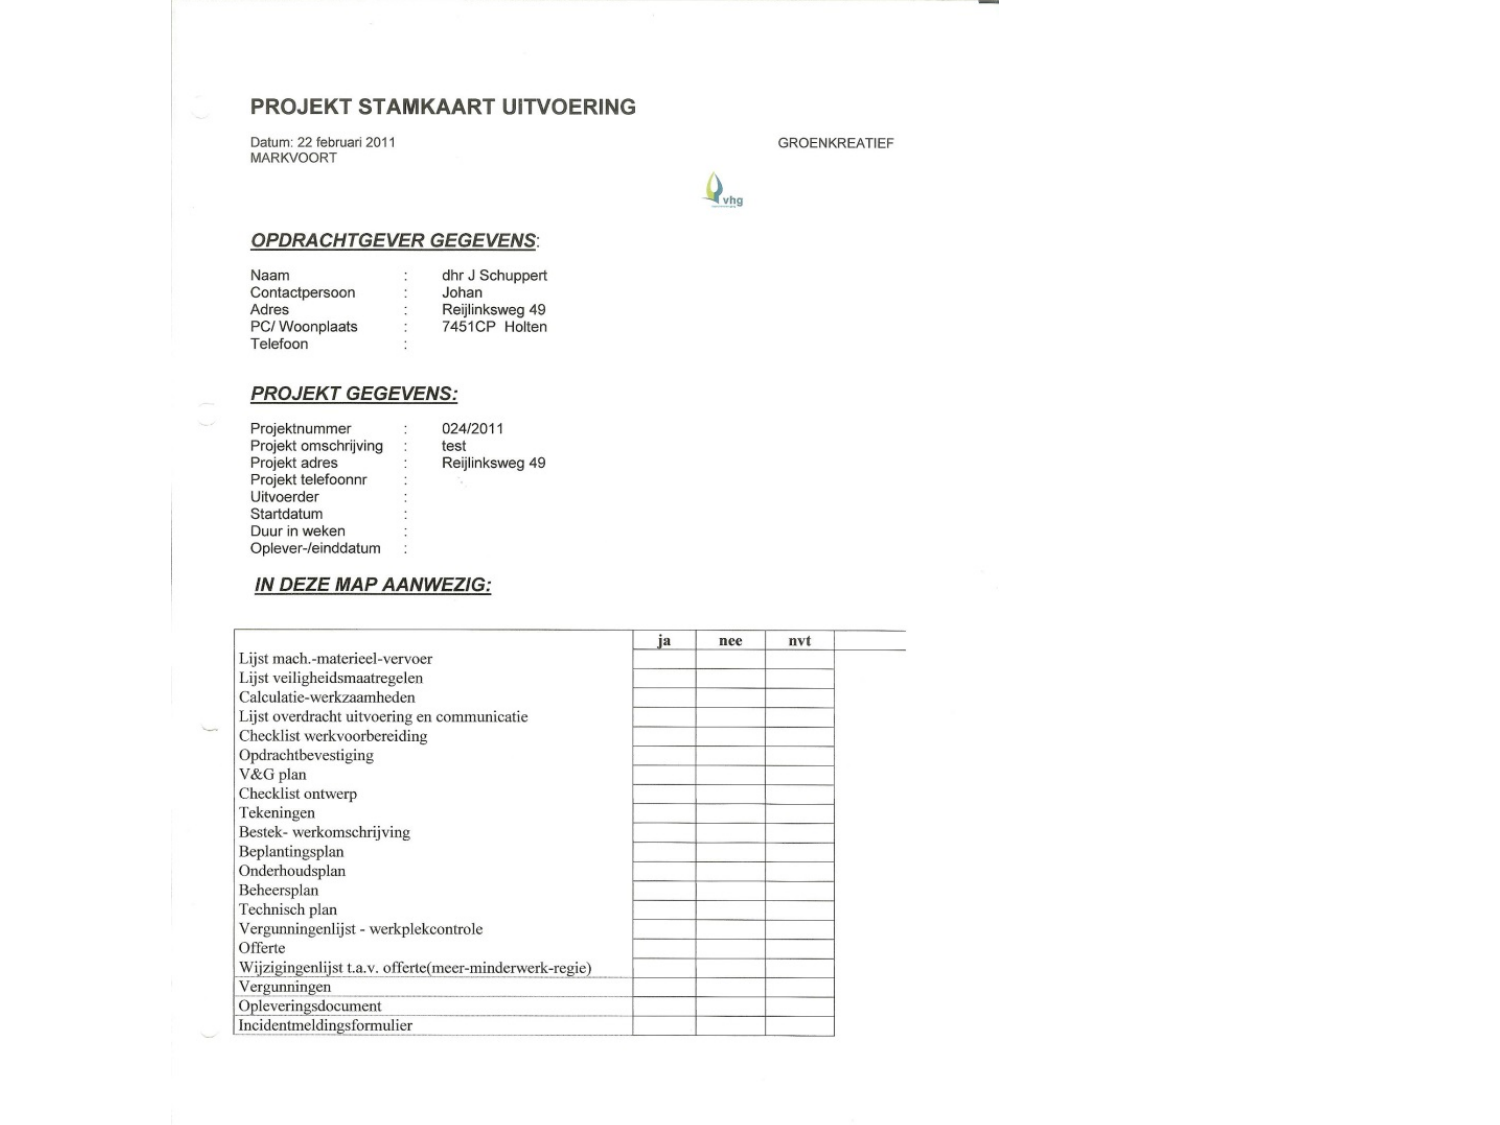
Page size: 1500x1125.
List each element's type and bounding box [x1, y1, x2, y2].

list [170, 0, 999, 1125]
